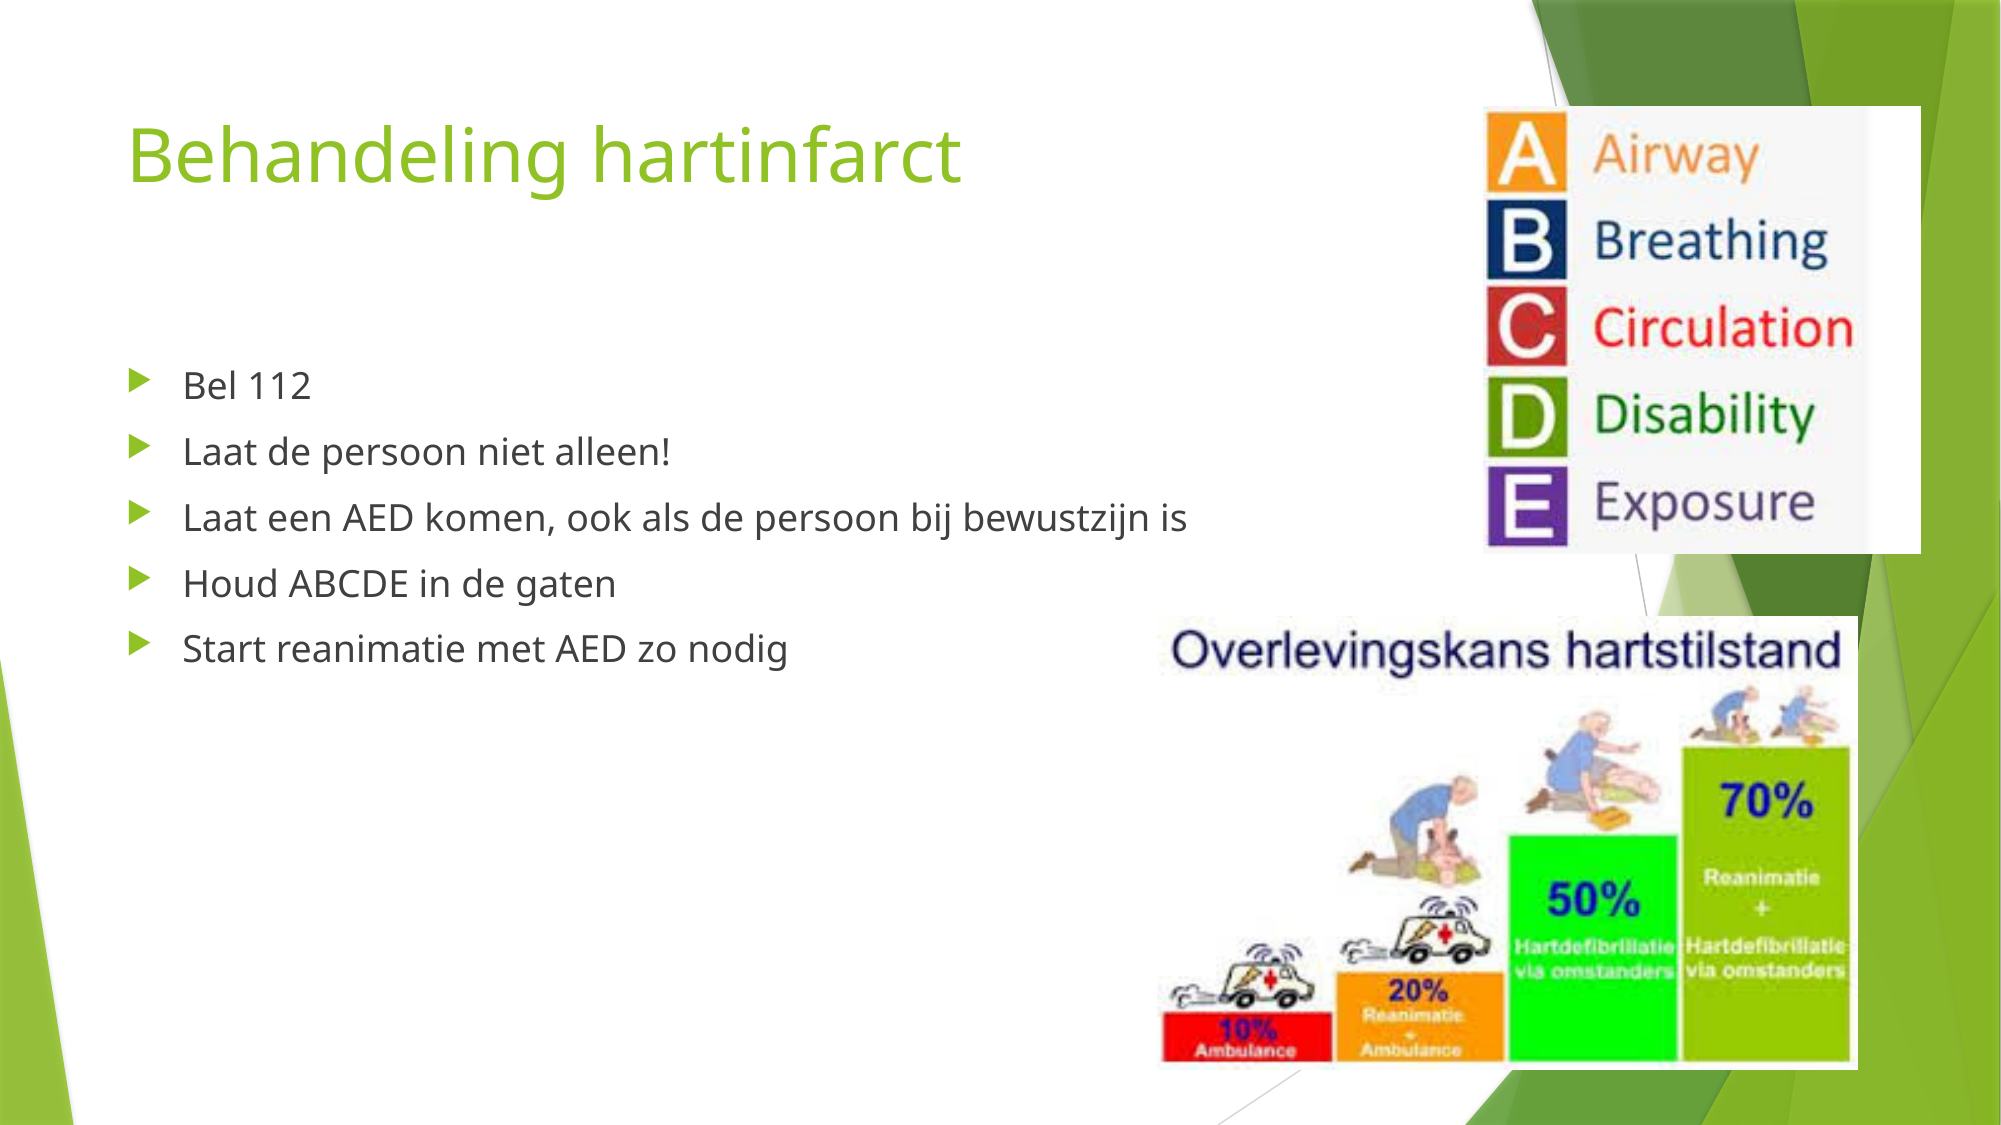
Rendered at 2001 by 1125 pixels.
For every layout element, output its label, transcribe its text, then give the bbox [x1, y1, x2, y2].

picture [1482, 106, 1921, 555]
title Behandeling hartinfarct [111, 99, 1522, 317]
list Bel 112 Laat de persoon niet alleen! Laat een AED komen, ook als de persoon bij bewustzijn is Houd ABCDE in de gaten Start reanimatie met AED zo nodig [111, 354, 1522, 992]
picture [1157, 615, 1859, 1071]
